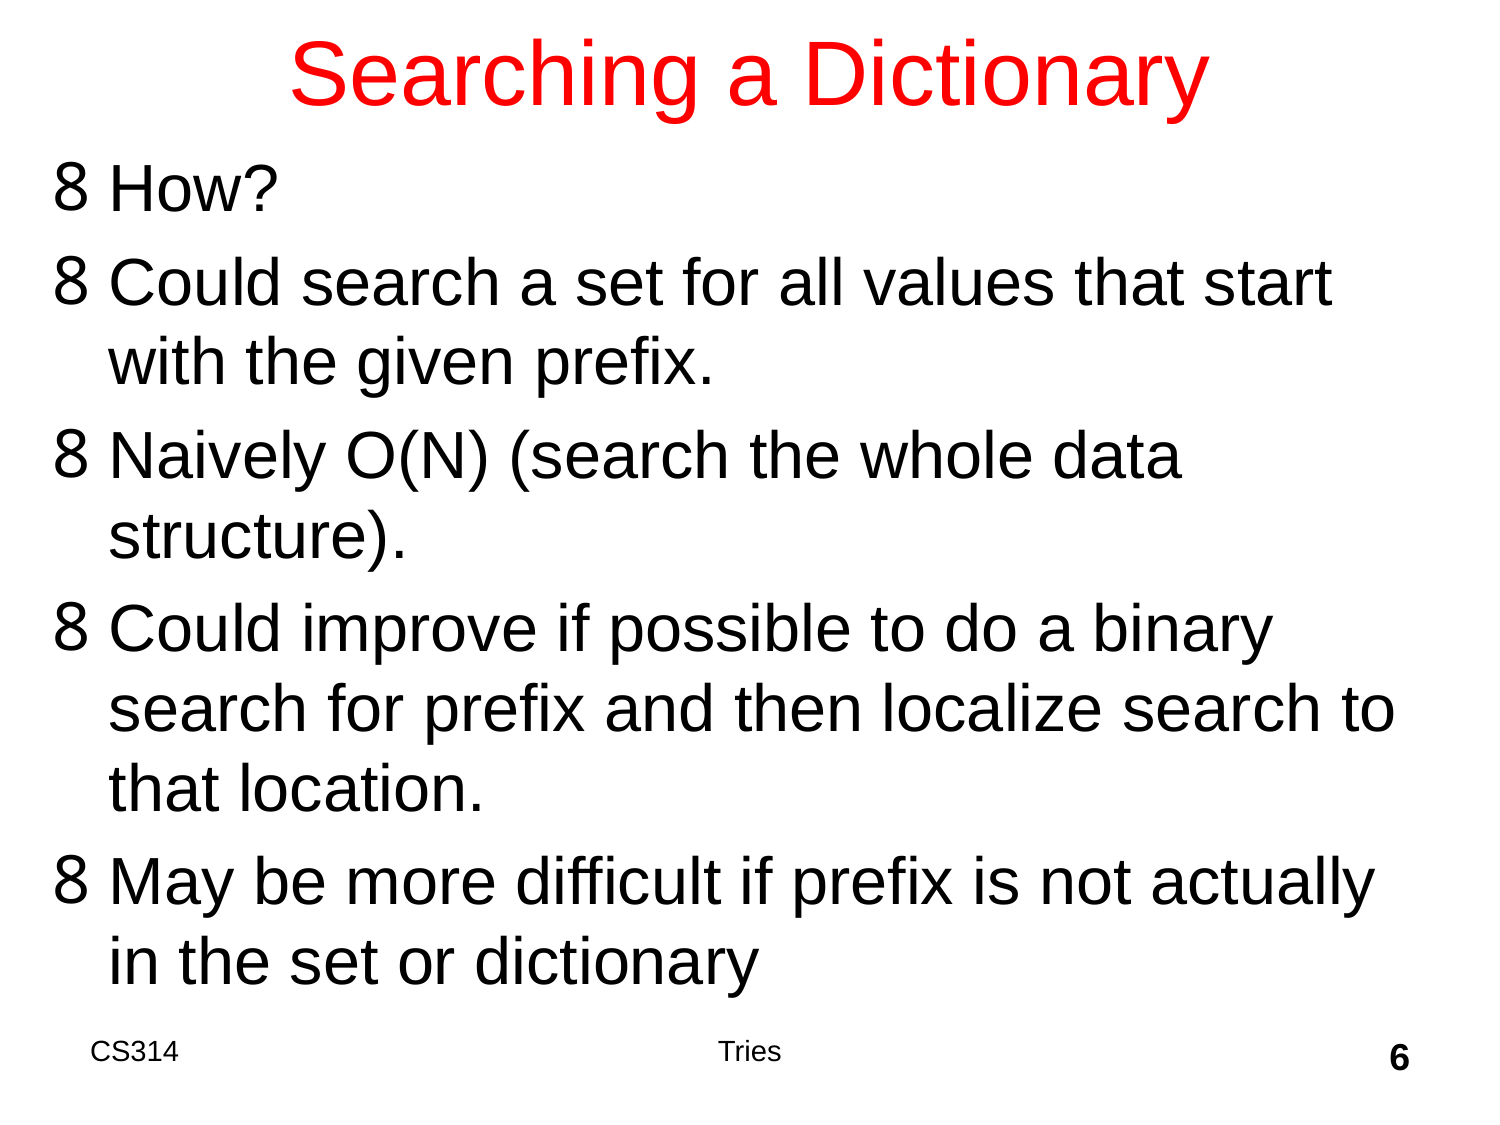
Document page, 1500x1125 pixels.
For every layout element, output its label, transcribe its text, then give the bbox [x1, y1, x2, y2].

list How? Could search a set for all values that start with the given prefix. Naively O(N) (search the whole data structure). Could improve if possible to do a binary search for prefix and then localize search to that location. May be more difficult if prefix is not actually in the set or dictionary [37, 137, 1463, 1038]
slide_number CS314 [74, 1024, 451, 1101]
title Searching a Dictionary [112, 0, 1388, 137]
footer Tries [462, 1024, 1038, 1101]
slide_number 6 [1112, 1024, 1426, 1101]
